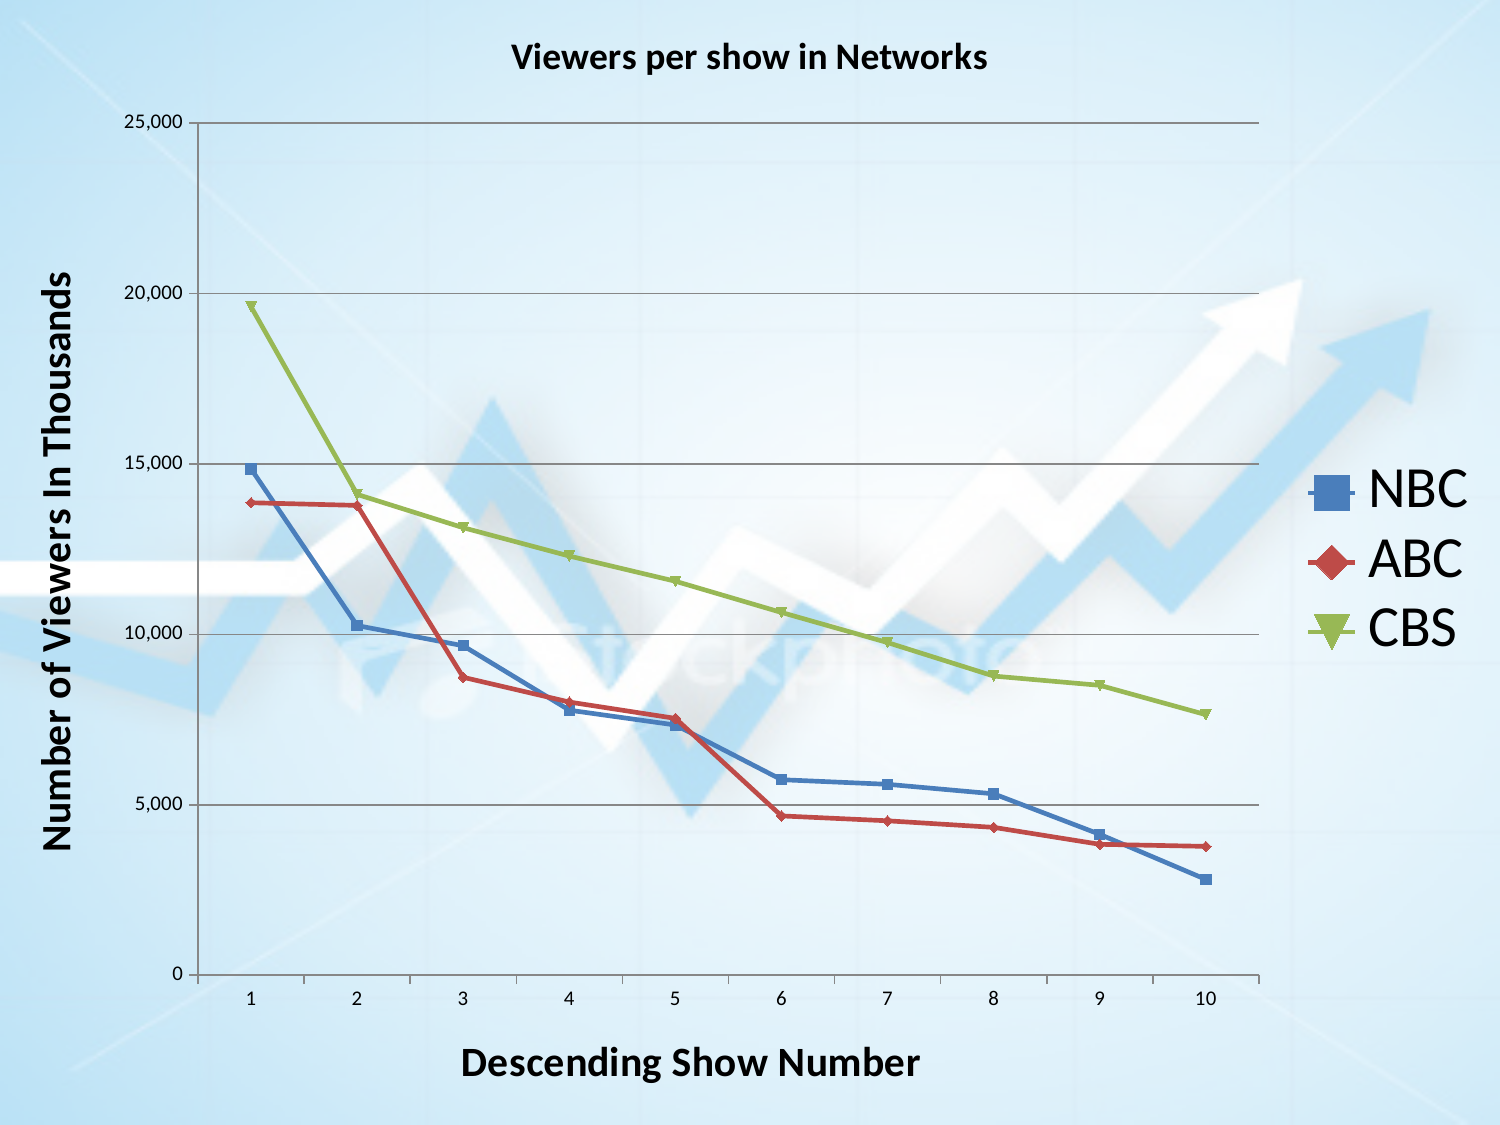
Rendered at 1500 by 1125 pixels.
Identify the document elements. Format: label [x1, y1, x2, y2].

chart [0, 0, 1500, 1125]
